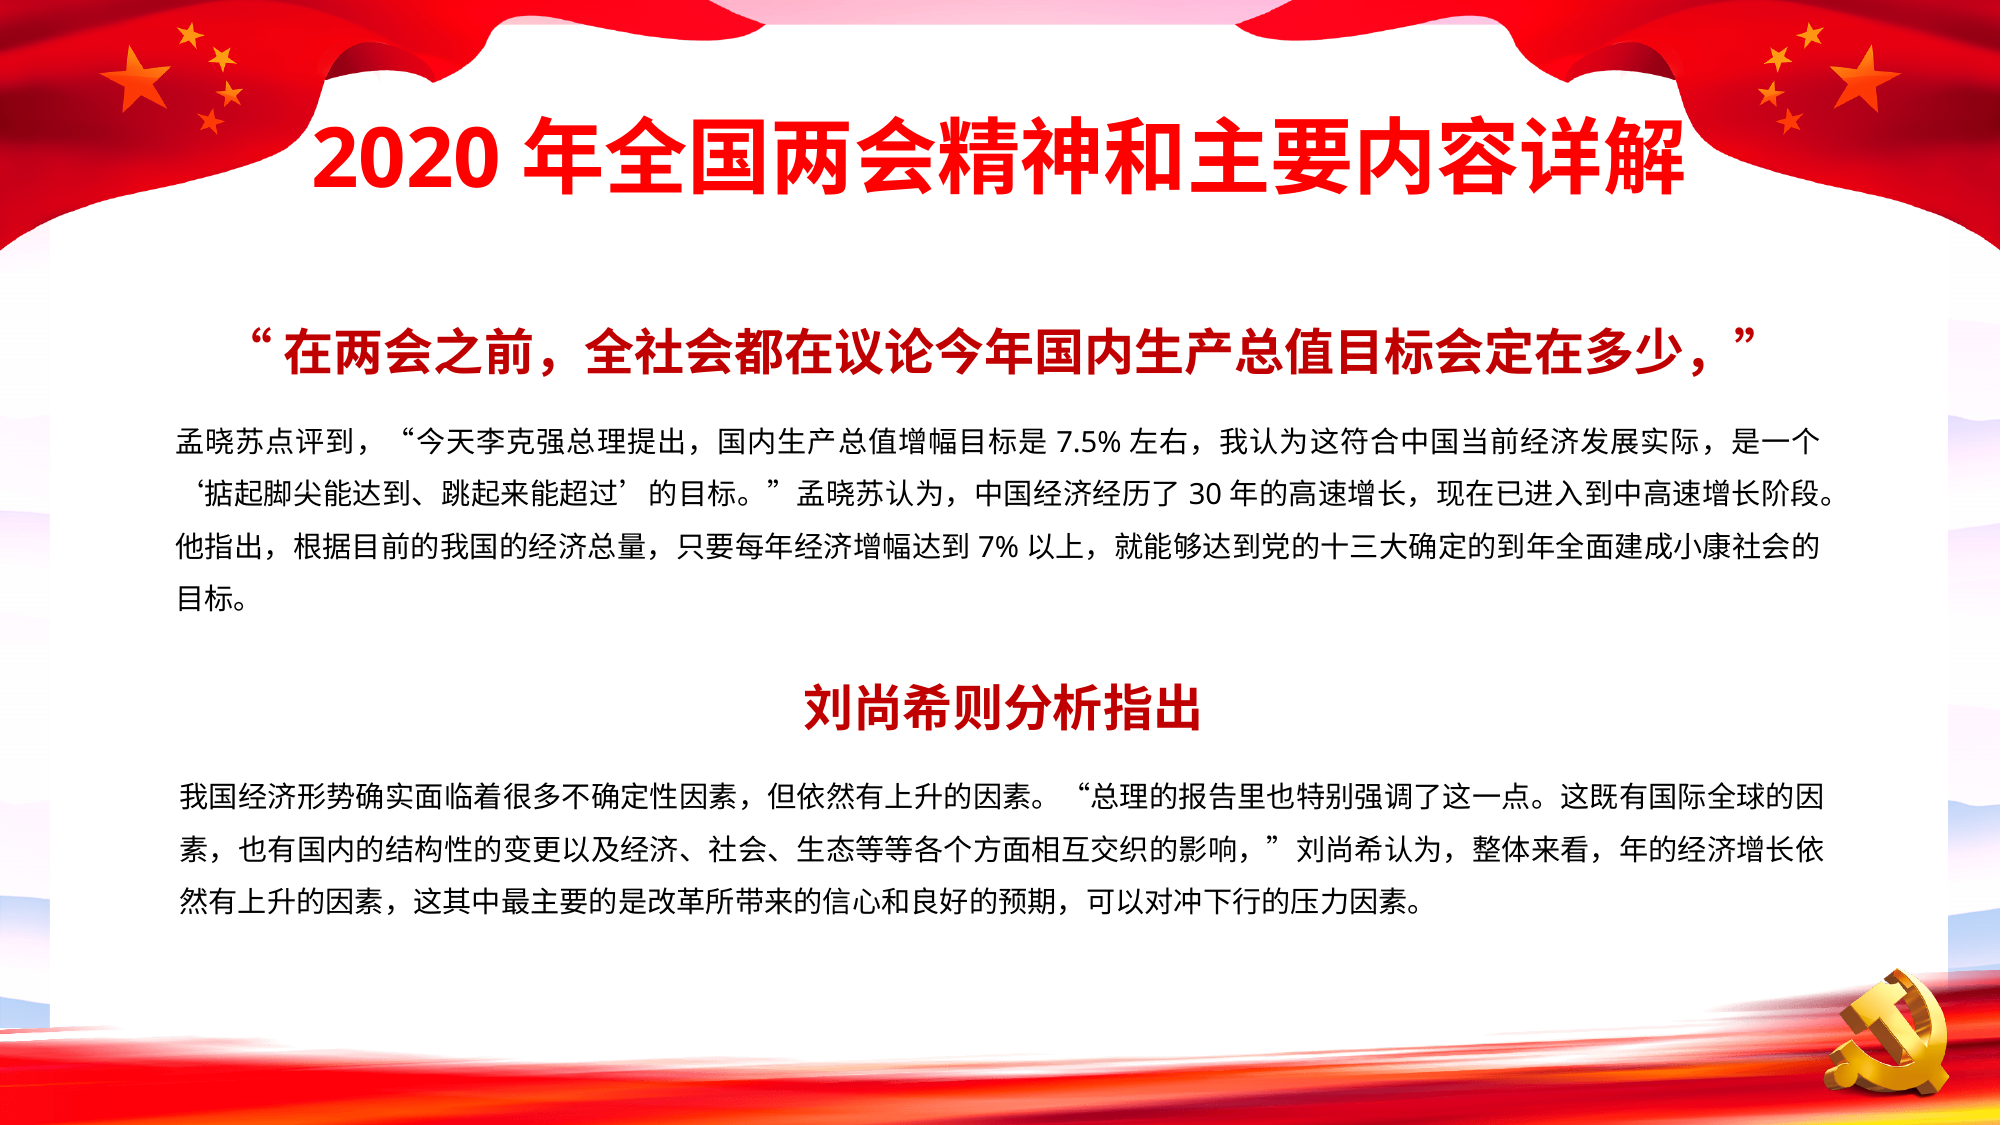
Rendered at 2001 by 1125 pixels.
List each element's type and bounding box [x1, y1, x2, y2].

text_box [135, 315, 1865, 681]
picture [0, 0, 2000, 1125]
text_box [139, 671, 1869, 986]
